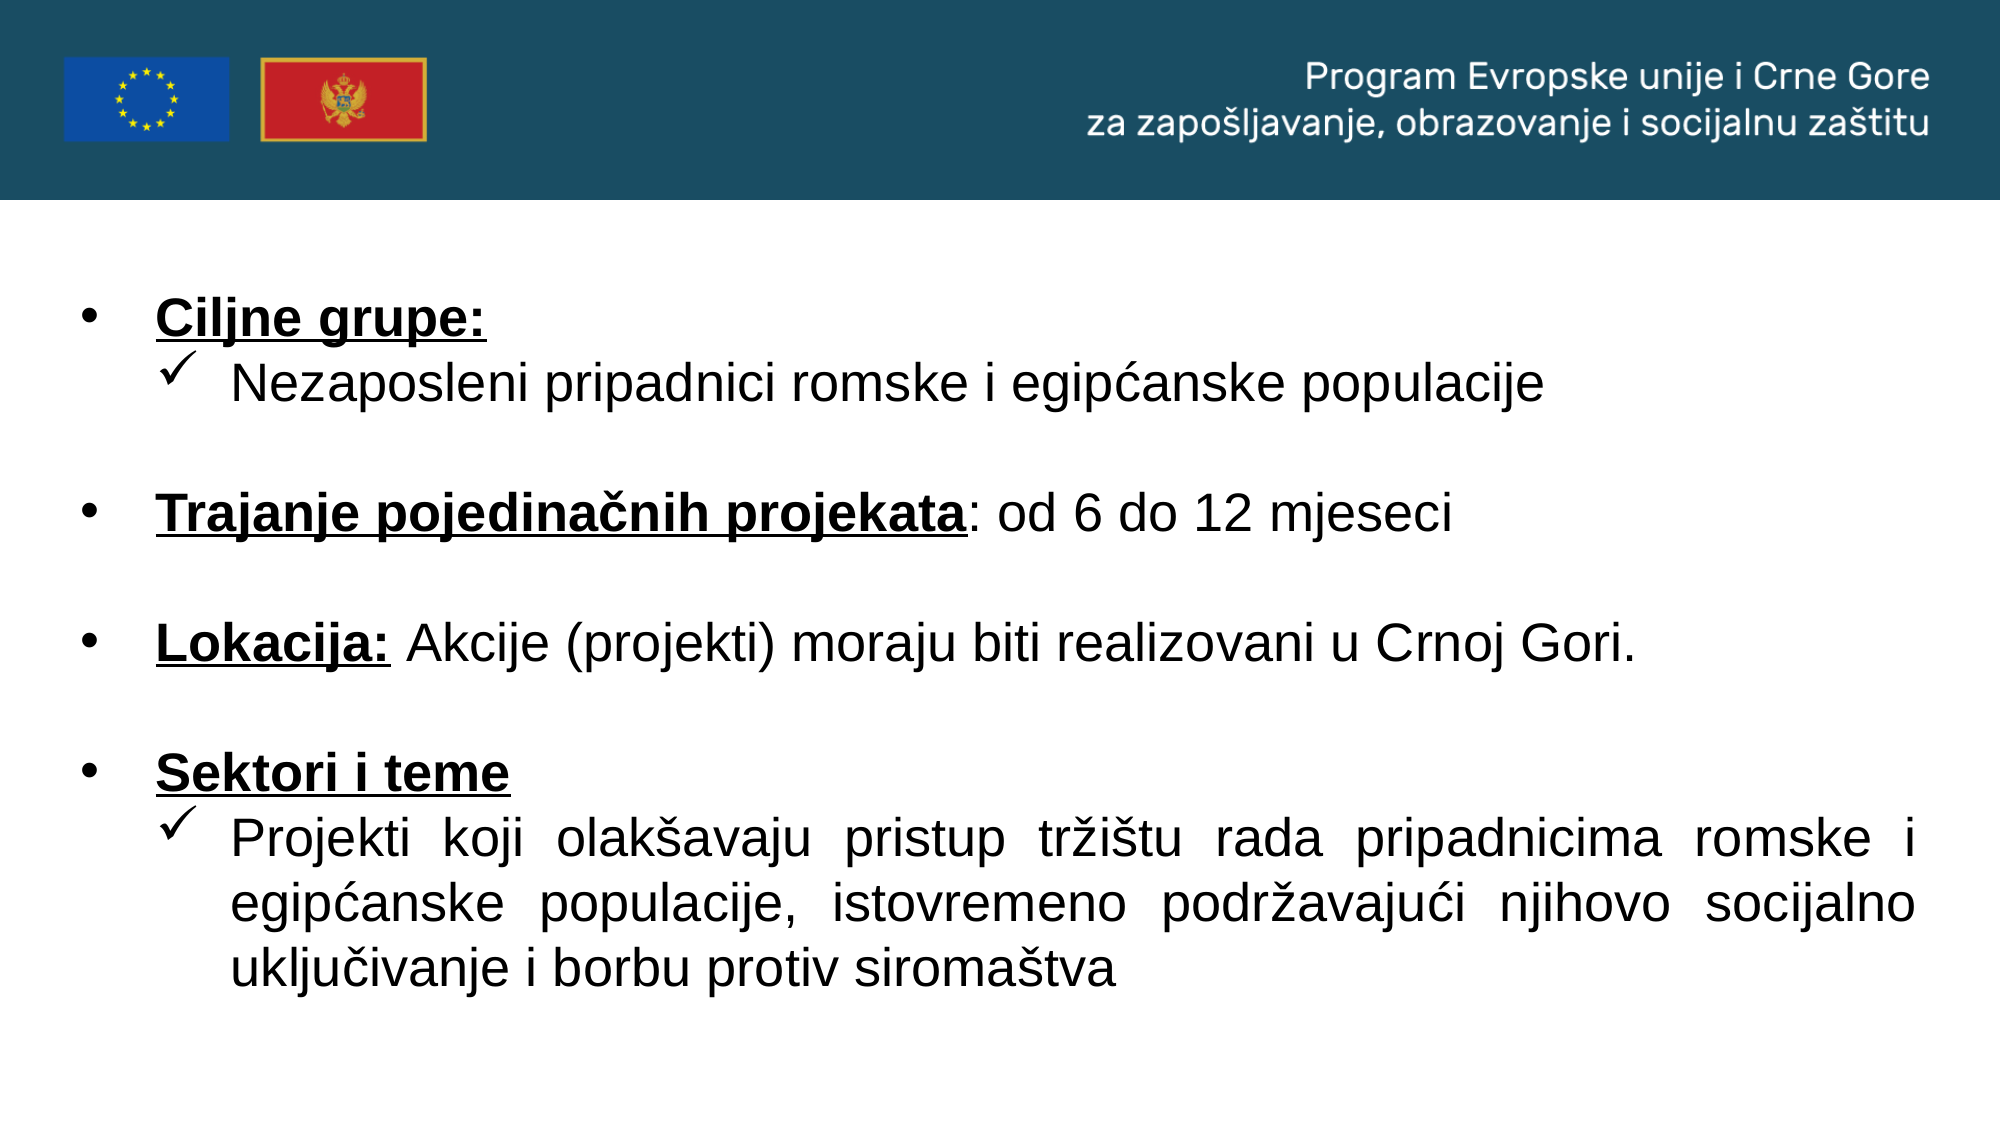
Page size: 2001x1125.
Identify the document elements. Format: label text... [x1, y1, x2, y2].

picture [0, 0, 2000, 200]
text_box Ciljne grupe: Nezaposleni pripadnici romske i egipćanske populacije Trajanje pojedinačnih projekata: od 6 do 12 mjeseci Lokacija: Akcije (projekti) moraju biti realizovani u Crnoj Gori. Sektori i teme Projekti koji olakšavaju pristup tržištu rada pripadnicima romske i egipćanske populacije, istovremeno podržavajući njihovo socijalno uključivanje i borbu protiv siromaštva [65, 274, 1935, 1125]
